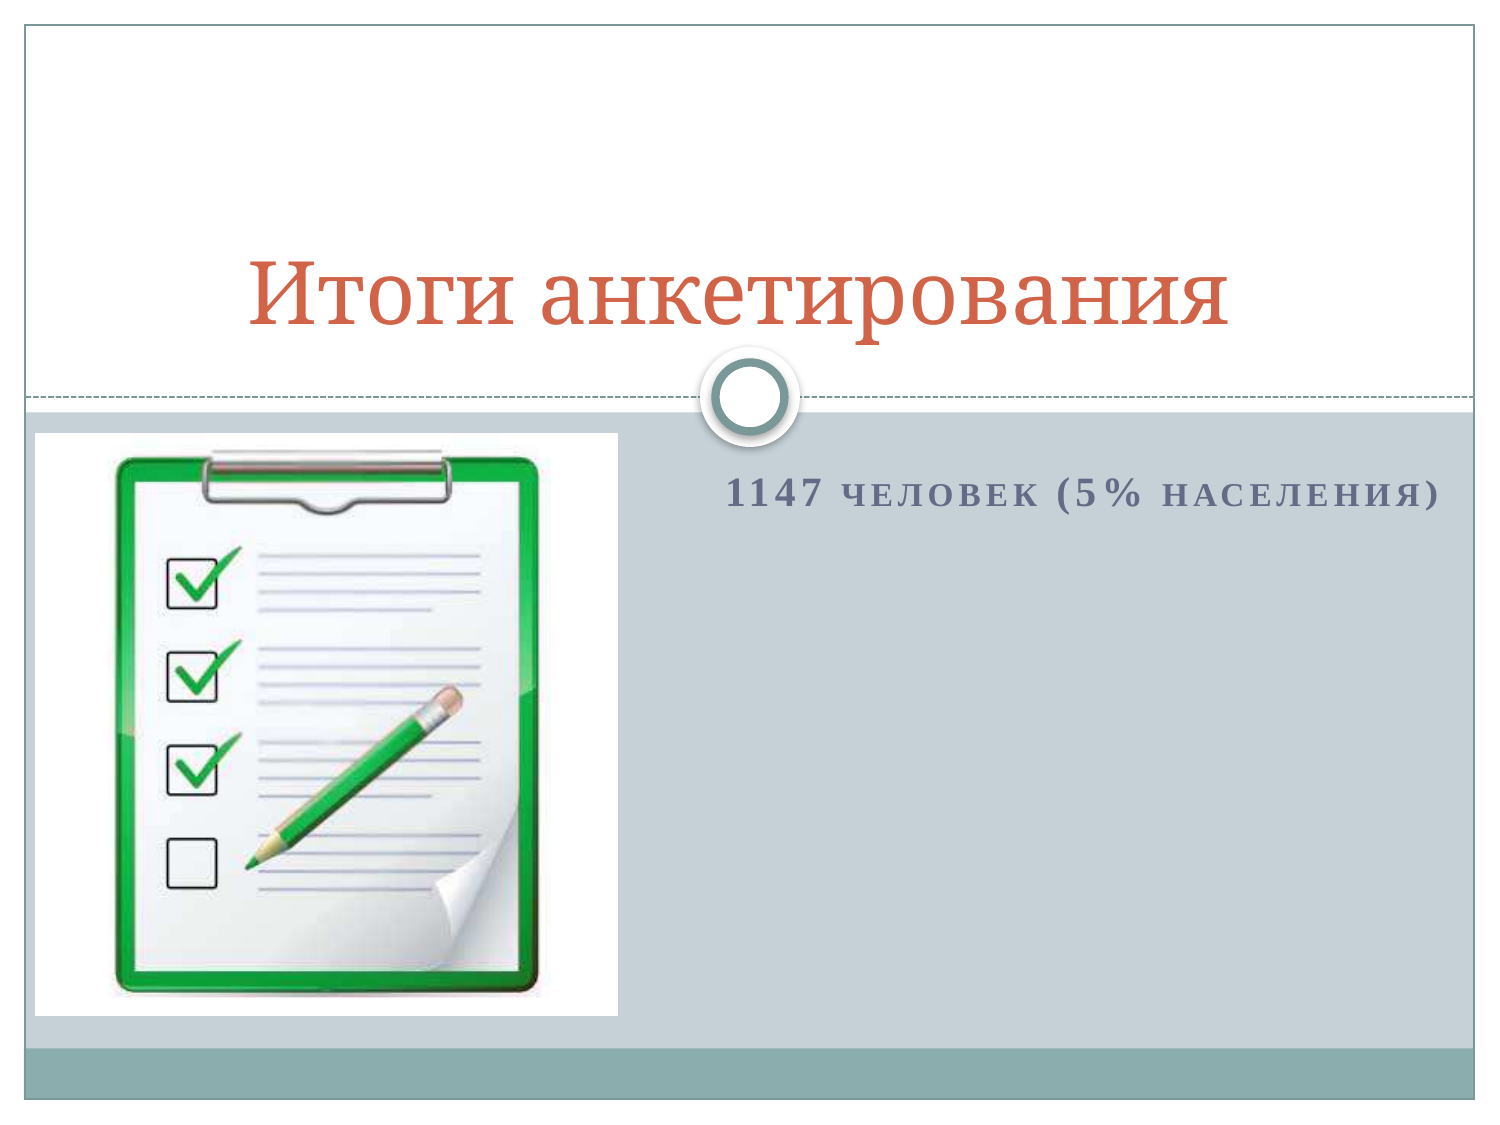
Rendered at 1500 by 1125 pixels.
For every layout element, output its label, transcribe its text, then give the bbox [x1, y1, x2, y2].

title Итоги анкетирования [112, 62, 1388, 350]
picture [34, 433, 618, 1016]
subtitle 1147 человек (5% населения) [632, 457, 1454, 750]
